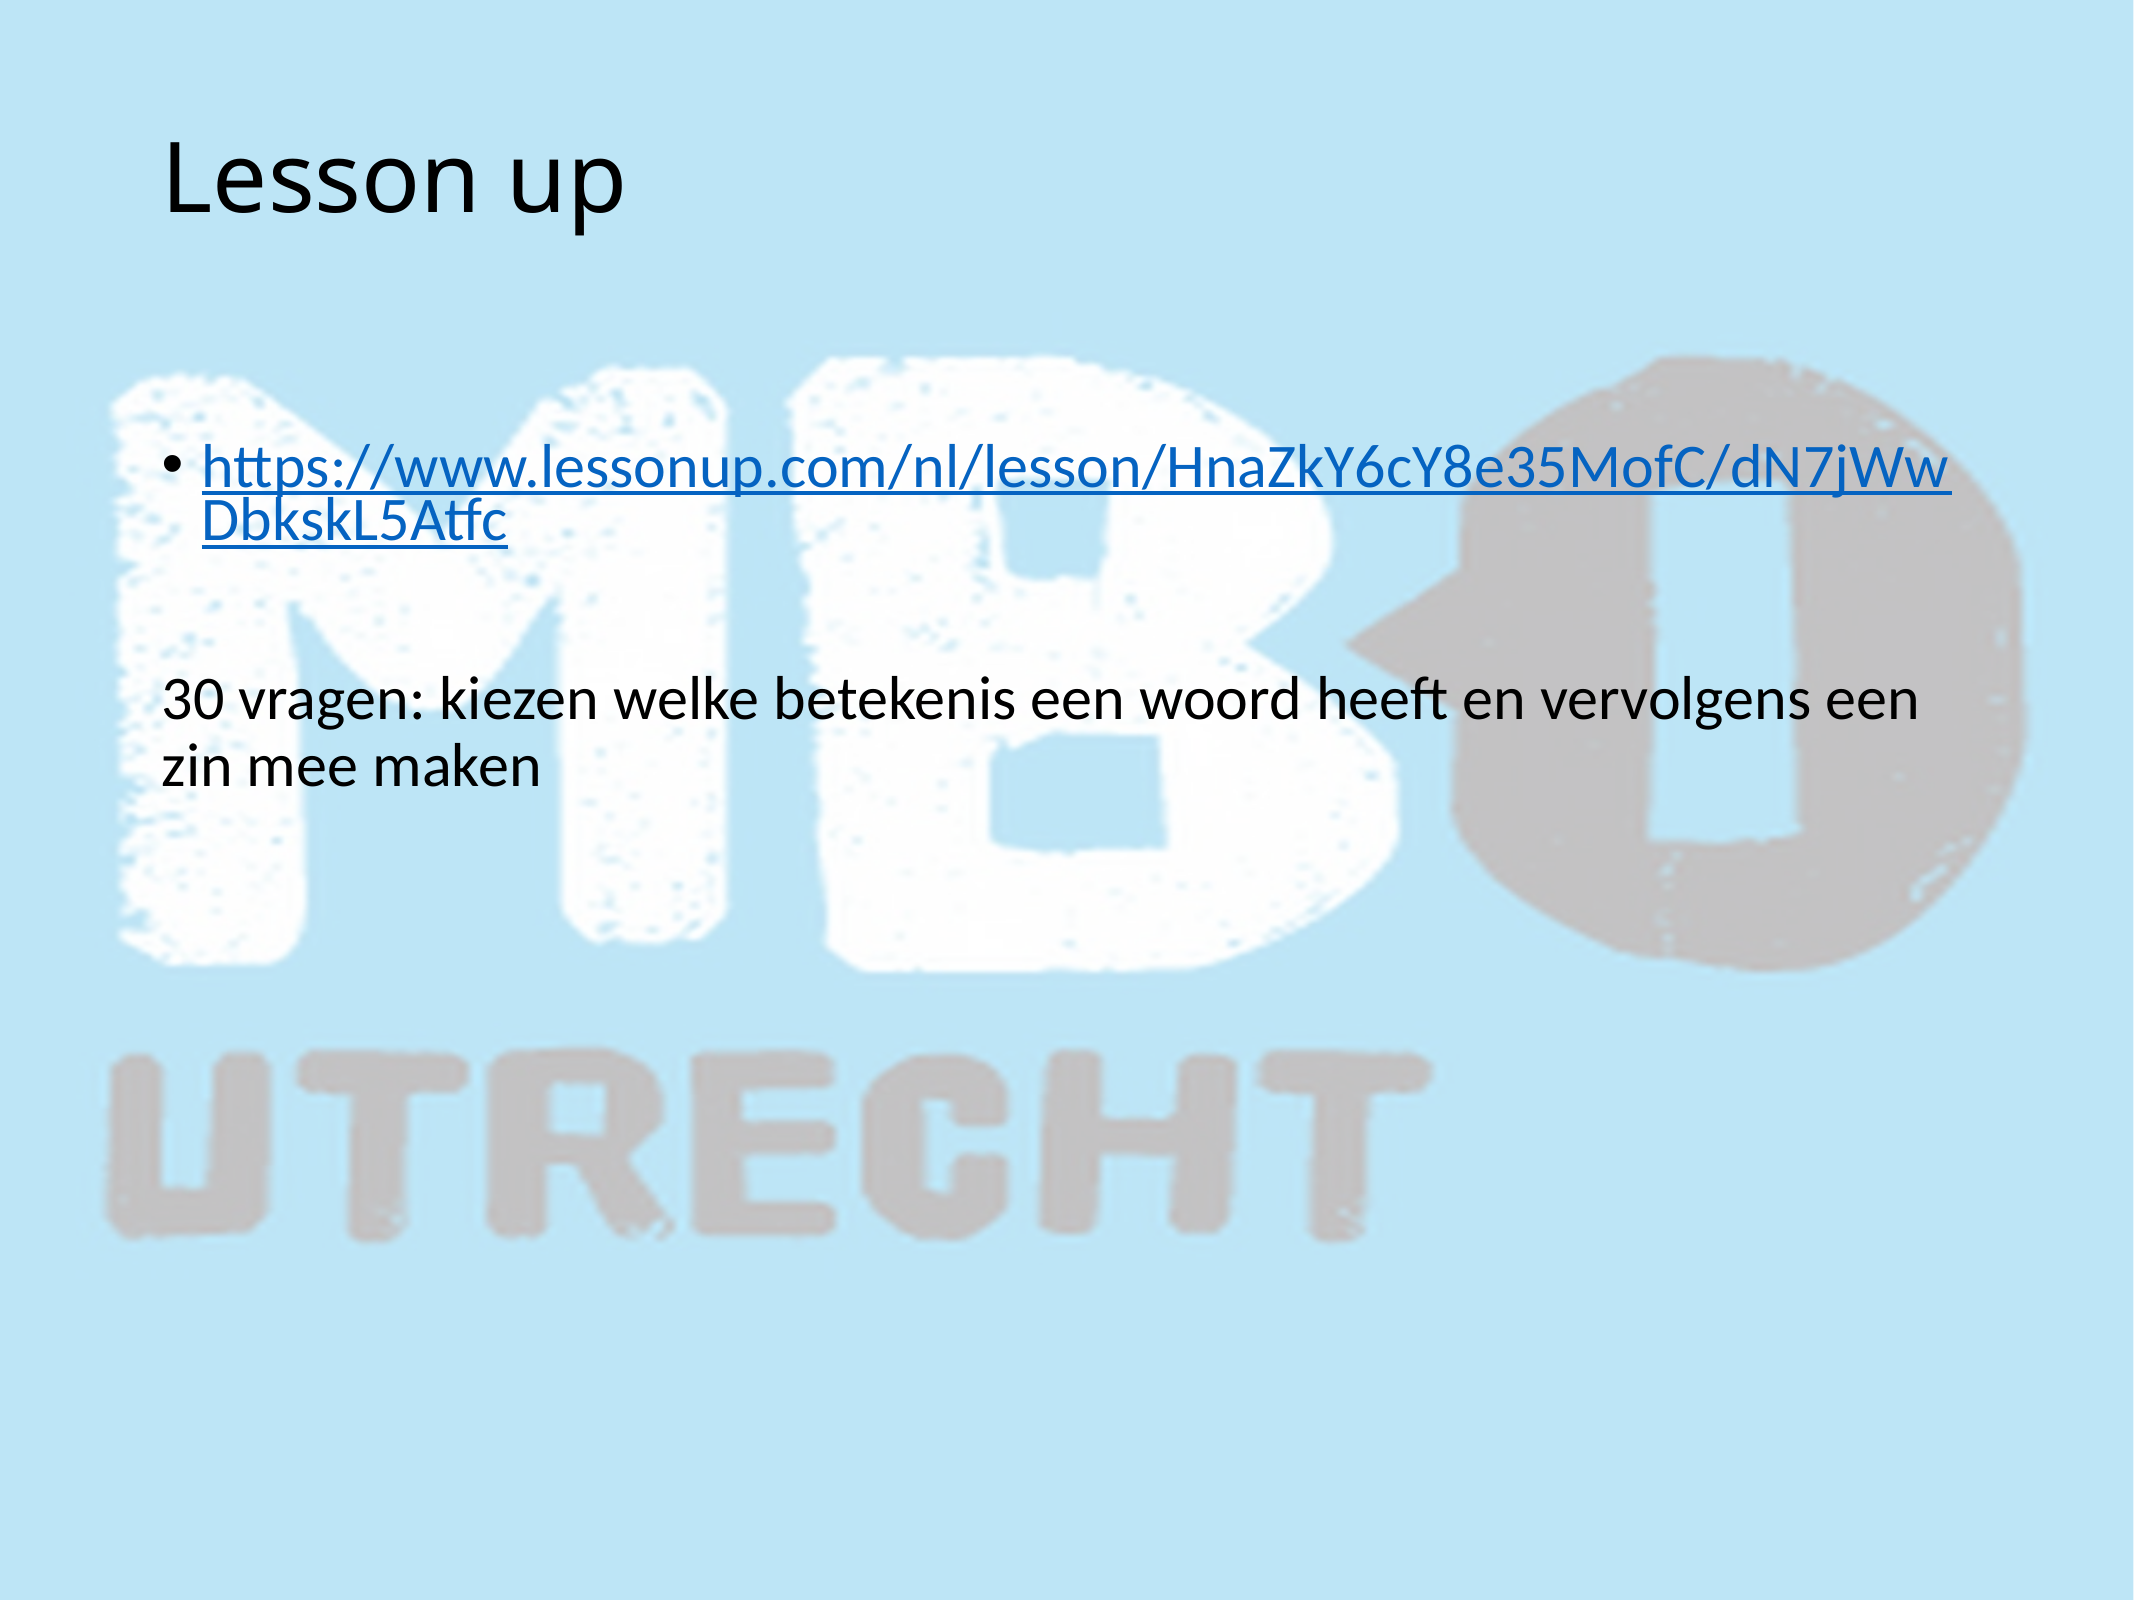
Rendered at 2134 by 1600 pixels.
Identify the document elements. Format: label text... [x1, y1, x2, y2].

list https://www.lessonup.com/nl/lesson/HnaZkY6cY8e35MofC/dN7jWwDbkskL5Atfc 30 vragen: kiezen welke betekenis een woord heeft en vervolgens een zin mee maken [146, 425, 1987, 1442]
title Lesson up [146, 85, 1987, 395]
